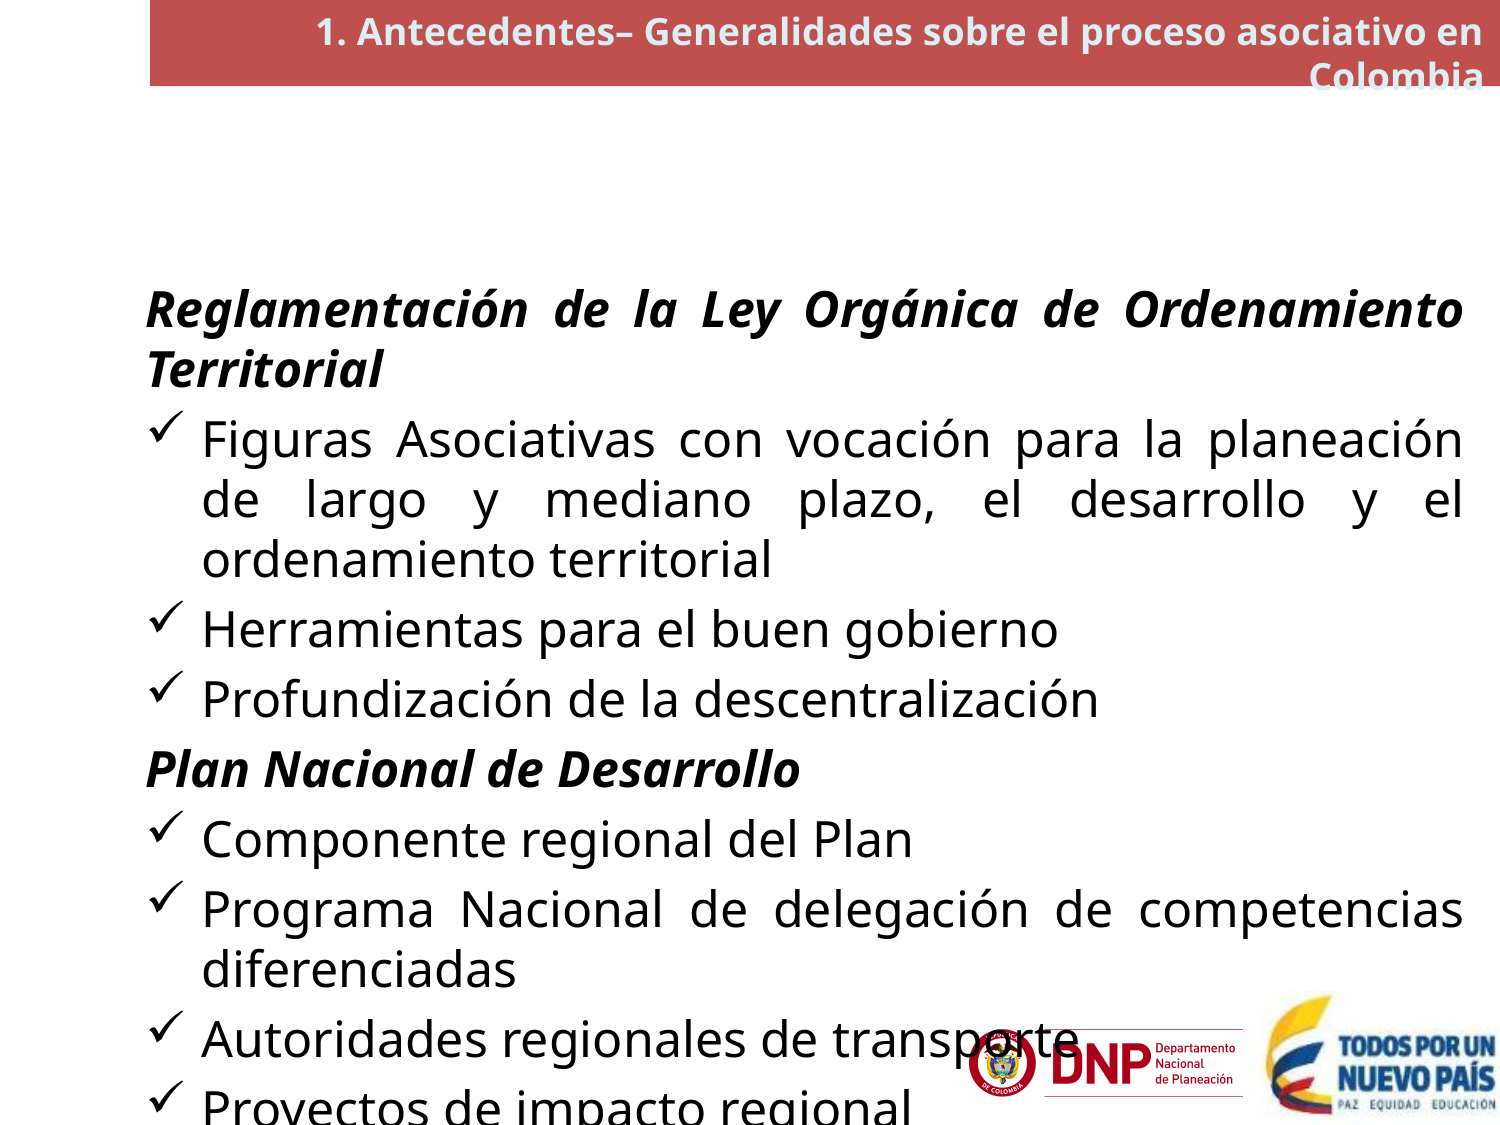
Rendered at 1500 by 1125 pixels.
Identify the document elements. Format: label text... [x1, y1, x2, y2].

picture [969, 991, 1500, 1125]
title 1. Antecedentes– Generalidades sobre el proceso asociativo en Colombia [150, 0, 1500, 87]
list Reglamentación de la Ley Orgánica de Ordenamiento Territorial Figuras Asociativas con vocación para la planeación de largo y mediano plazo, el desarrollo y el ordenamiento territorial Herramientas para el buen gobierno Profundización de la descentralización Plan Nacional de Desarrollo Componente regional del Plan Programa Nacional de delegación de competencias diferenciadas Autoridades regionales de transporte Proyectos de impacto regional [130, 270, 1481, 974]
